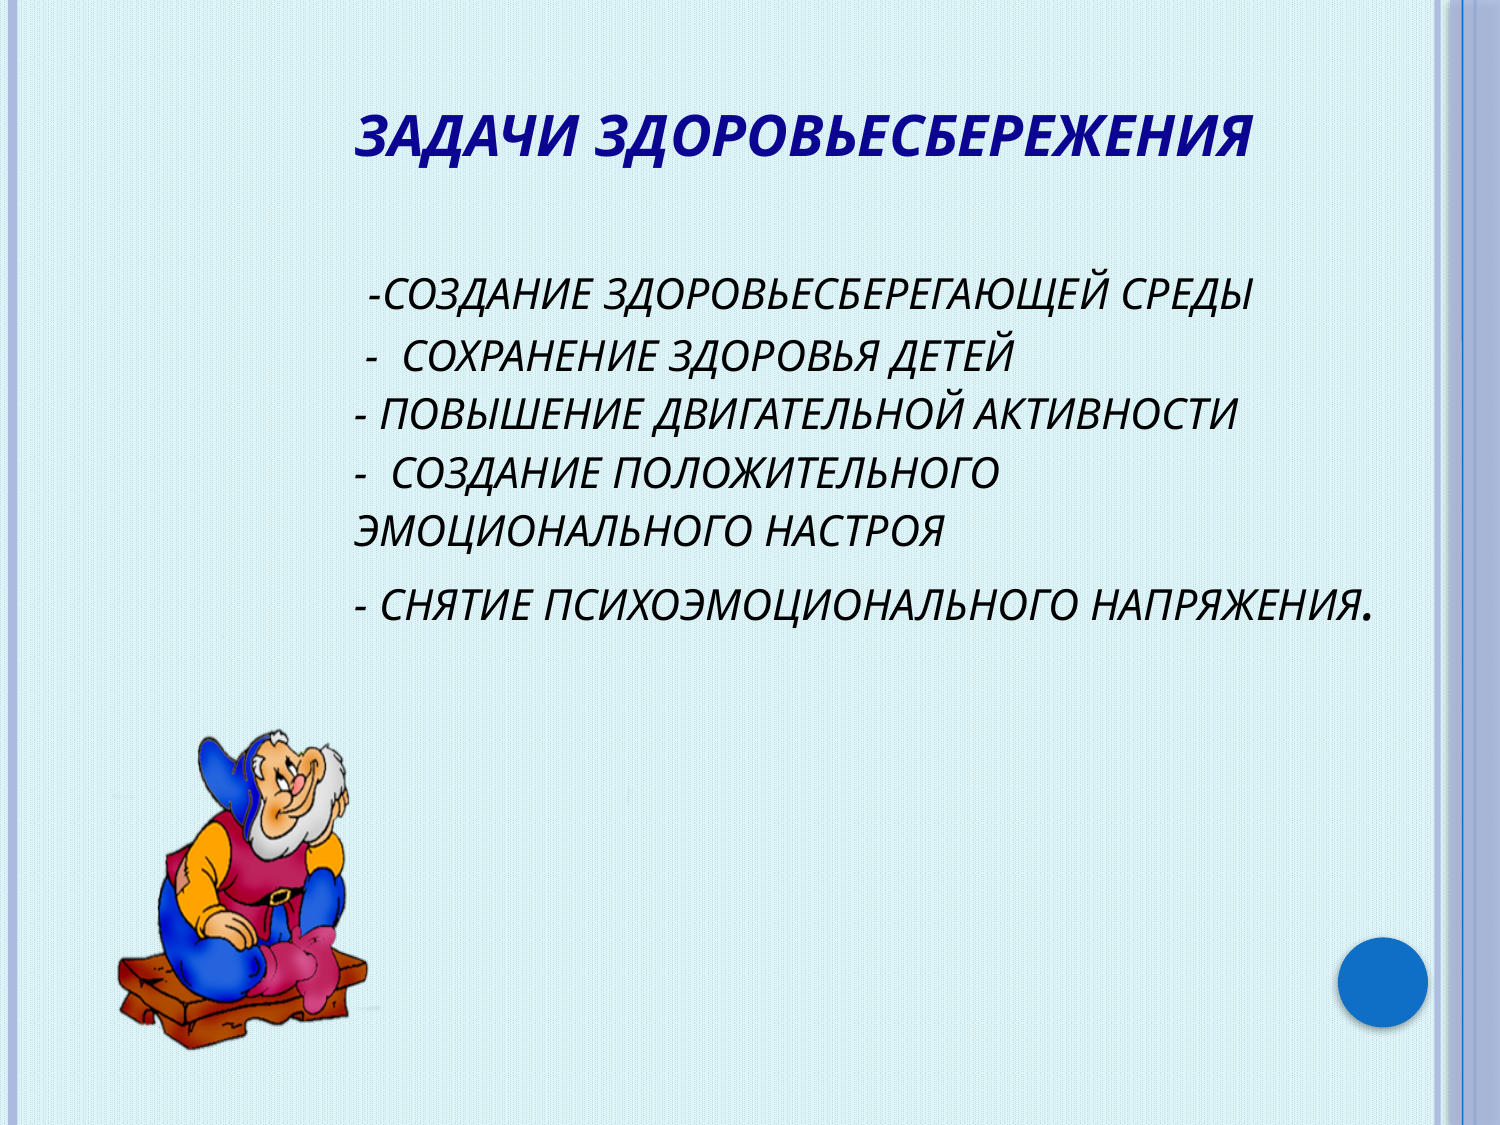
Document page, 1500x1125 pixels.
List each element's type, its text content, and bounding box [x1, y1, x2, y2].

picture [111, 397, 634, 1081]
title Задачи здоровьесбережения -создание здоровьесберегающей среды - сохранение здоровья детей - повышение двигательной активности - создание положительного эмоционального настроя - снятие психоэмоционального напряжения. [339, 23, 1400, 645]
